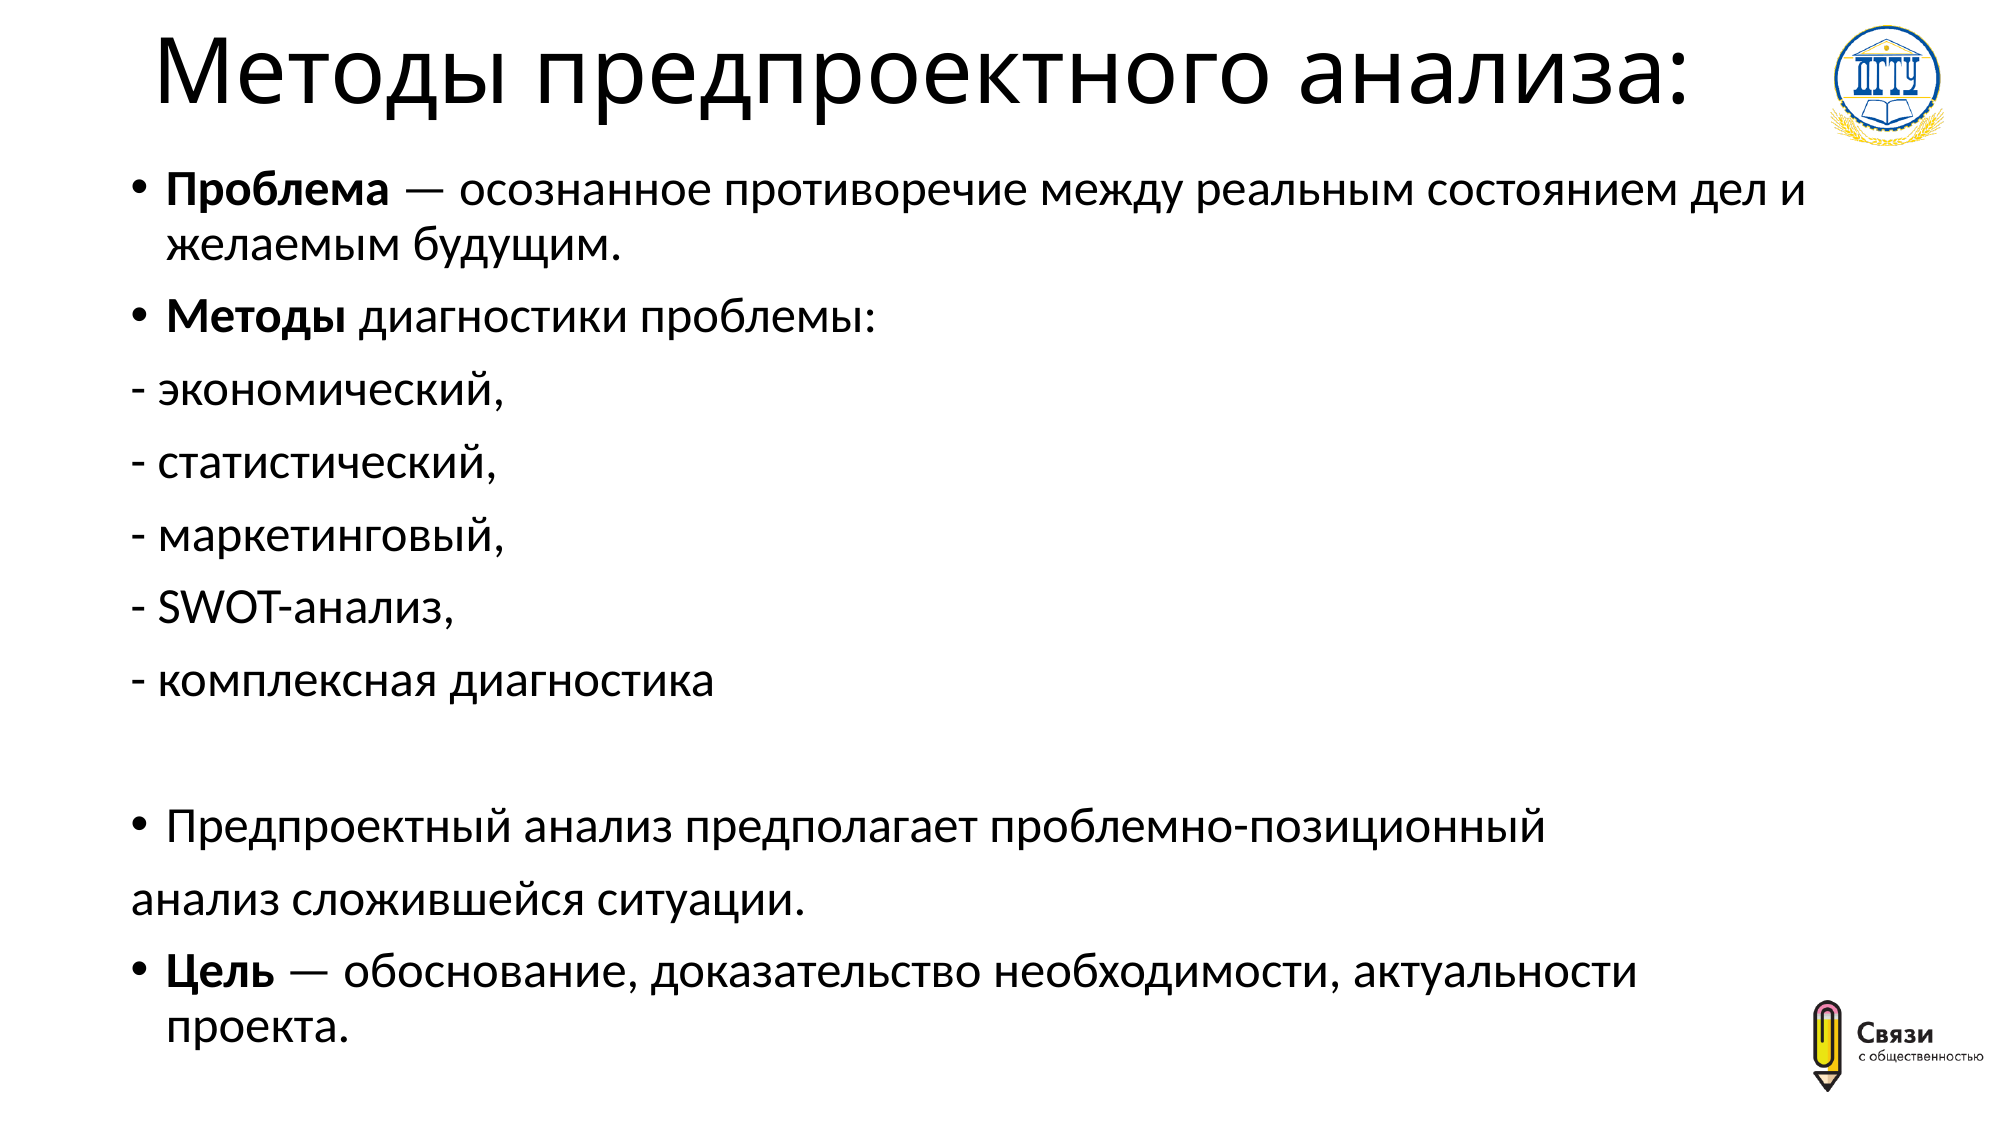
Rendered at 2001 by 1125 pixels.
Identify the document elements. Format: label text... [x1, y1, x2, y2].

picture [1813, 1000, 1988, 1092]
list Проблема — осознанное противоречие между реальным состоянием дел и желаемым будущим. Методы диагностики проблемы: - экономический, - статистический, - маркетинговый, - SWOT-анализ, - комплексная диагностика Предпроектный анализ предполагает проблемно-позиционный анализ сложившейся ситуации. Цель — обоснование, доказательство необходимости, актуальности проекта. [115, 154, 1841, 1071]
picture [1830, 25, 1944, 146]
title Методы предпроектного анализа: [137, 16, 1863, 131]
